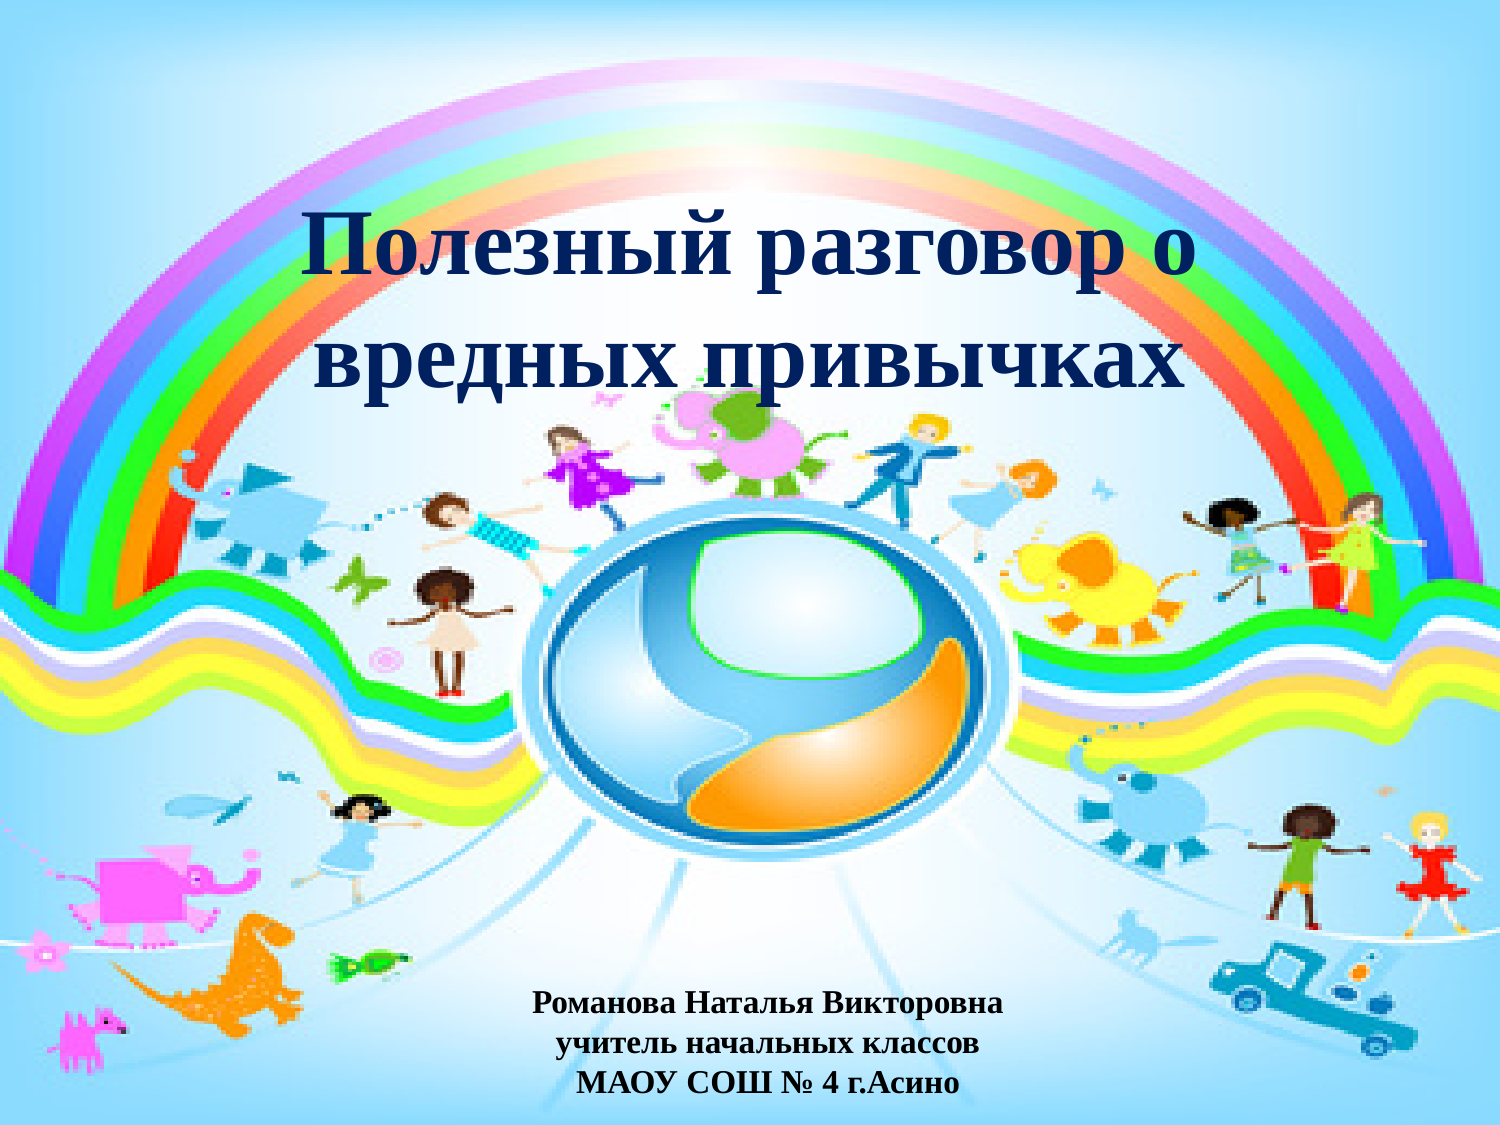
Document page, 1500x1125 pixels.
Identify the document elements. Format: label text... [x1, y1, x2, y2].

title Полезный разговор о вредных привычках [112, 172, 1388, 414]
subtitle Романова Наталья Викторовна учитель начальных классов МАОУ СОШ № 4 г.Асино [513, 972, 1023, 1125]
picture [0, 0, 1500, 1125]
